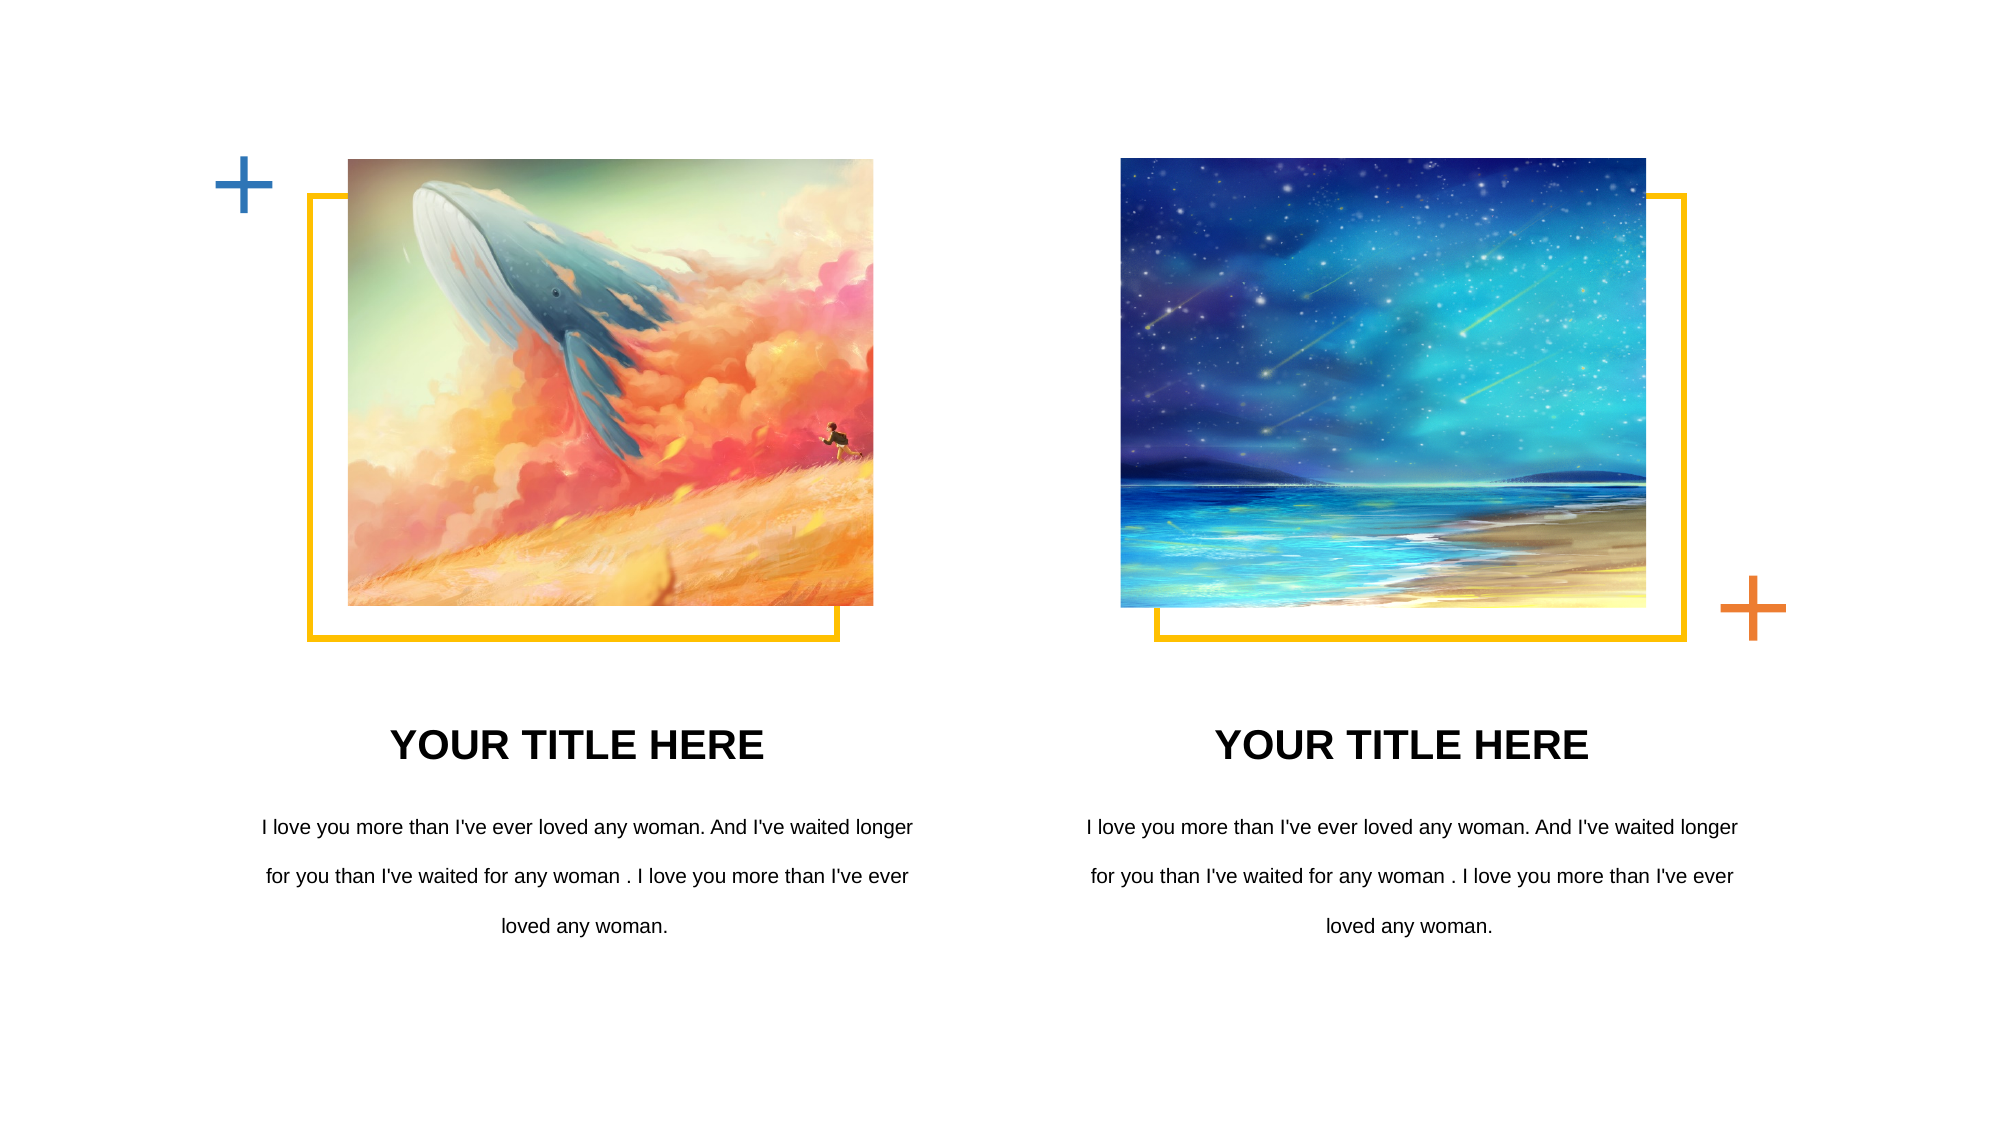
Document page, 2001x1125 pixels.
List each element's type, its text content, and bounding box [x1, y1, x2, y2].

text_box [215, 155, 273, 214]
text_box [1720, 575, 1787, 642]
text_box YOUR TITLE HERE [1199, 685, 1626, 776]
text_box YOUR TITLE HERE [374, 685, 801, 776]
text_box [309, 195, 838, 639]
picture [347, 159, 874, 606]
text_box I love you more than I've ever loved any woman. And I've waited longer for you than I've waited for any woman . I love you more than I've ever loved any woman. [243, 780, 932, 946]
text_box I love you more than I've ever loved any woman. And I've waited longer for you than I've waited for any woman . I love you more than I've ever loved any woman. [1068, 780, 1756, 946]
picture [1120, 157, 1647, 608]
text_box [1156, 195, 1685, 639]
